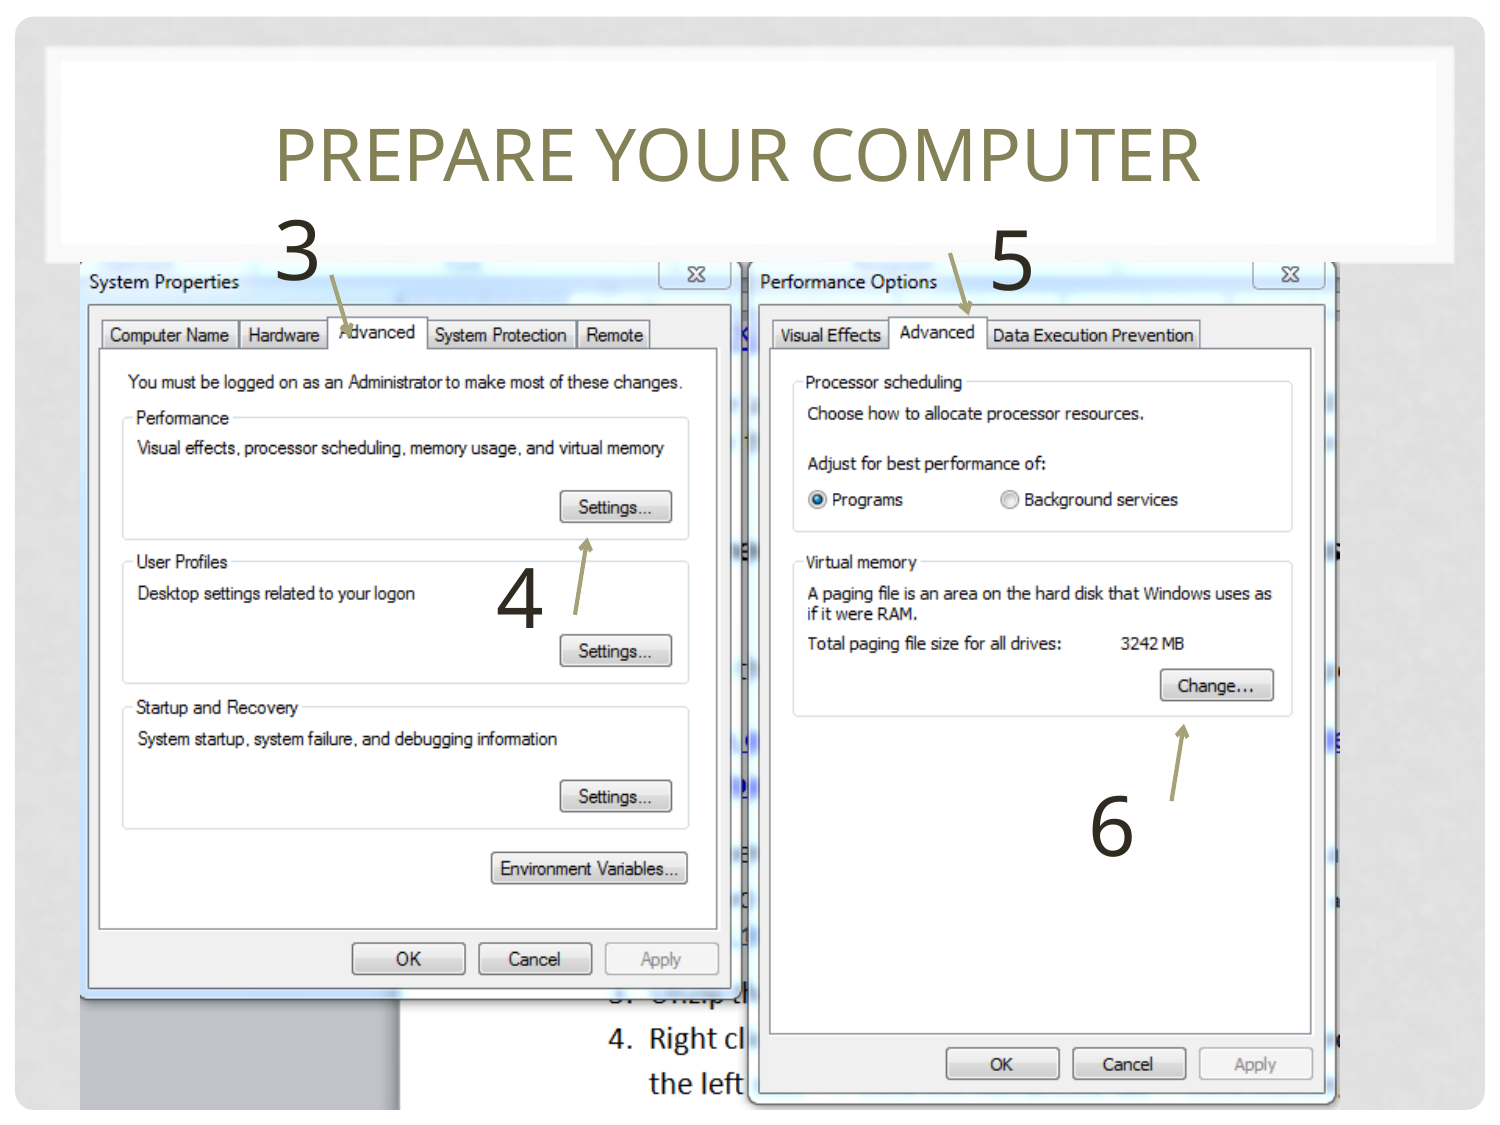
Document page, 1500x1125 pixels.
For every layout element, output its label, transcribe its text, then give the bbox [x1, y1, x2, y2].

text_box 3 [260, 190, 338, 262]
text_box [949, 252, 969, 316]
title Prepare your computer [69, 66, 1425, 238]
text_box 5 [973, 199, 1051, 262]
picture [80, 262, 1341, 1110]
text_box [574, 537, 588, 615]
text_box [1171, 723, 1185, 802]
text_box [330, 274, 351, 338]
